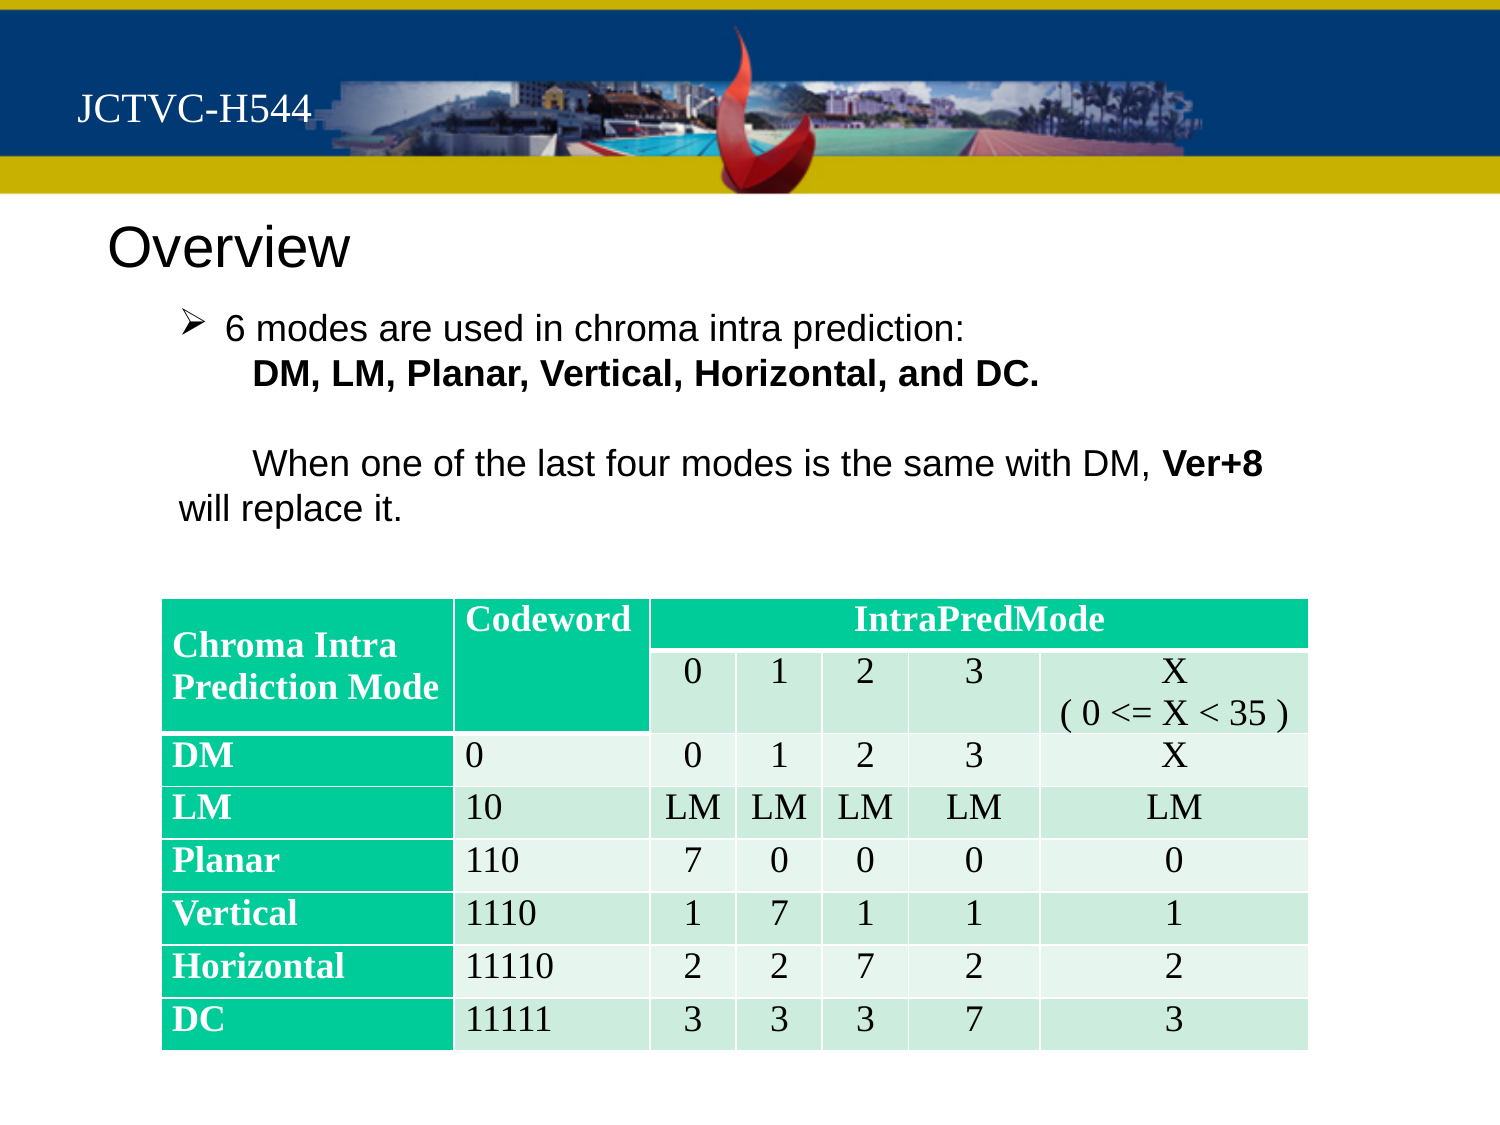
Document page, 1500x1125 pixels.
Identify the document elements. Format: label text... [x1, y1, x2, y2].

table_cell LM [1041, 787, 1308, 838]
table_cell X ( 0 <= X < 35 ) [1041, 653, 1308, 733]
table_header IntraPredMode [651, 599, 1308, 648]
table_cell LM [651, 787, 735, 838]
table_cell Planar [162, 840, 453, 891]
table_cell 0 [455, 736, 649, 786]
table_cell 1 [823, 893, 908, 944]
table_cell 0 [651, 653, 735, 733]
table_cell 7 [737, 893, 821, 944]
table_cell 0 [651, 734, 735, 786]
table_cell LM [162, 787, 453, 838]
table_cell 3 [823, 999, 908, 1050]
table_cell 0 [909, 840, 1039, 891]
table_cell DM [162, 736, 453, 786]
table_cell 7 [909, 999, 1039, 1050]
table_cell 11110 [455, 946, 649, 997]
table_cell Horizontal [162, 946, 453, 997]
table_cell LM [737, 787, 821, 838]
table_cell LM [909, 787, 1039, 838]
table_cell 110 [455, 840, 649, 891]
table_cell 2 [909, 946, 1039, 997]
picture [0, 0, 1500, 1125]
table_cell 0 [737, 840, 821, 891]
table_cell 1 [1041, 893, 1308, 944]
table_cell 2 [1041, 946, 1308, 997]
table_header Chroma Intra Prediction Mode [162, 599, 453, 731]
table_cell 1 [909, 893, 1039, 944]
text_box Overview [0, 202, 459, 287]
table_cell 7 [823, 946, 908, 997]
table_cell 1 [651, 893, 735, 944]
table_cell Vertical [162, 893, 453, 944]
table_cell 2 [823, 653, 908, 733]
table_cell 3 [651, 999, 735, 1050]
table_cell 2 [651, 946, 735, 997]
table_header Codeword [455, 599, 649, 731]
table_cell X [1041, 734, 1308, 786]
table_cell 1 [737, 734, 821, 786]
table_cell DC [162, 999, 453, 1050]
table_cell LM [823, 787, 908, 838]
table_cell 11111 [455, 999, 649, 1050]
table_cell 2 [823, 734, 908, 786]
table_cell 0 [1041, 840, 1308, 891]
table_cell 7 [651, 840, 735, 891]
text_box JCTVC-H544 [62, 24, 1500, 188]
text_box 6 modes are used in chroma intra prediction: DM, LM, Planar, Vertical, Horizontal, and DC. When one of the last four modes is the same with DM, Ver+8 will replace it. [164, 296, 1313, 537]
table_cell 3 [1041, 999, 1308, 1050]
table_cell 3 [909, 653, 1039, 733]
table_cell 2 [737, 946, 821, 997]
table_cell 10 [455, 787, 649, 838]
table_cell 3 [737, 999, 821, 1050]
table_cell 3 [909, 734, 1039, 786]
table_cell 1110 [455, 893, 649, 944]
table_cell 1 [737, 653, 821, 733]
table_cell 0 [823, 840, 908, 891]
